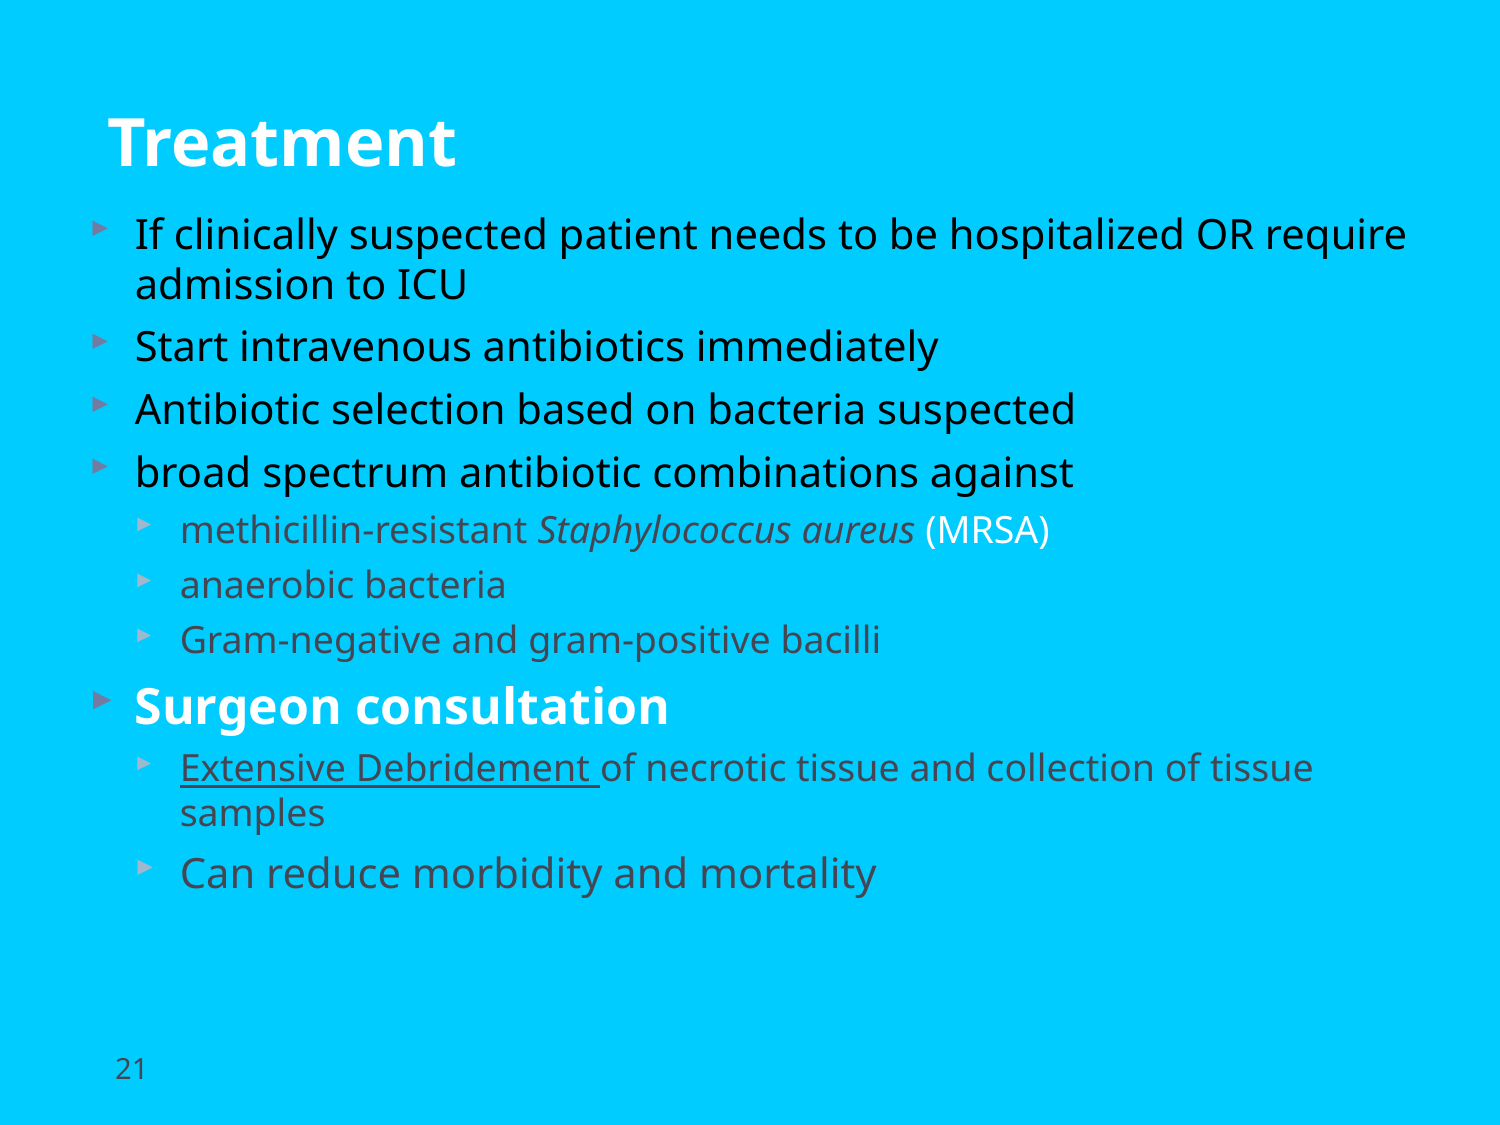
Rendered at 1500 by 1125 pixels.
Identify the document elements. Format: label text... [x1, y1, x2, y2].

title Treatment [75, 24, 1425, 188]
slide_number 21 [100, 1042, 426, 1103]
list If clinically suspected patient needs to be hospitalized OR require admission to ICU Start intravenous antibiotics immediately Antibiotic selection based on bacteria suspected broad spectrum antibiotic combinations against methicillin-resistant Staphylococcus aureus (MRSA) anaerobic bacteria Gram-negative and gram-positive bacilli Surgeon consultation Extensive Debridement of necrotic tissue and collection of tissue samples Can reduce morbidity and mortality [75, 200, 1425, 1010]
